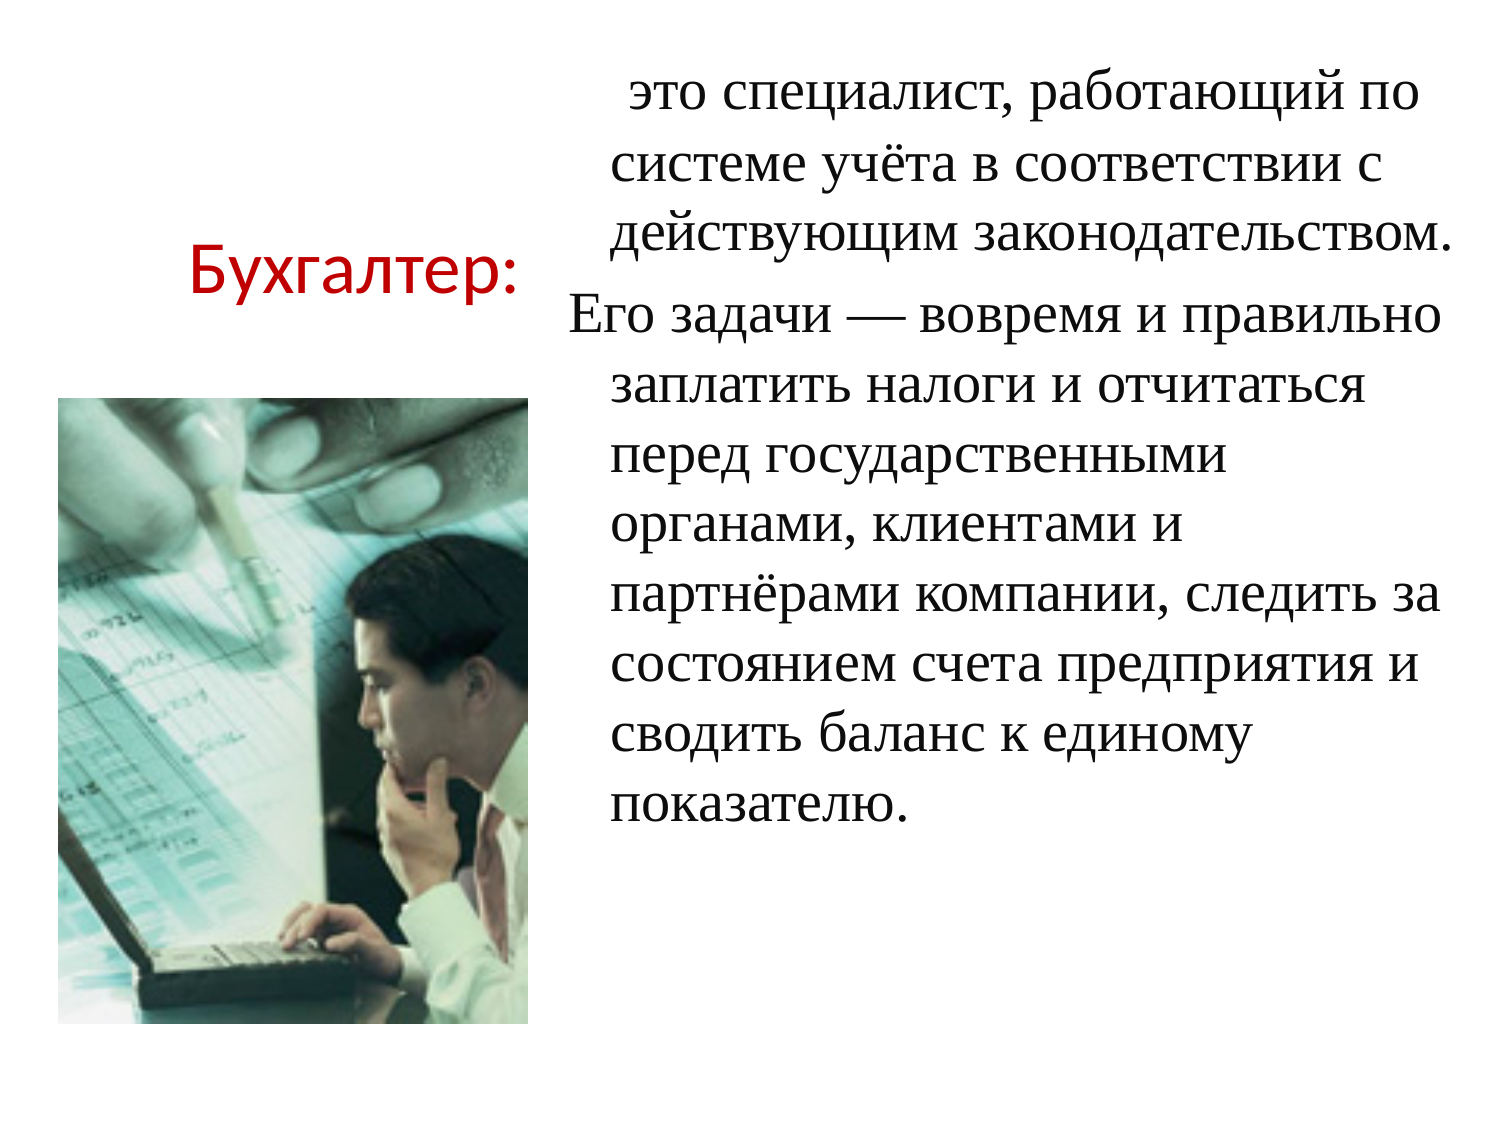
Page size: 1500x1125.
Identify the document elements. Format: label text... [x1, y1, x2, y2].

picture [58, 398, 528, 1024]
title Бухгалтер: [93, 210, 539, 317]
list это специалист, работающий по системе учёта в соответствии с действующим законодательством. Его задачи — вовремя и правильно заплатить налоги и отчитаться перед государственными органами, клиентами и партнёрами компании, следить за состоянием счета предприятия и сводить баланс к единому показателю. [539, 35, 1500, 1125]
